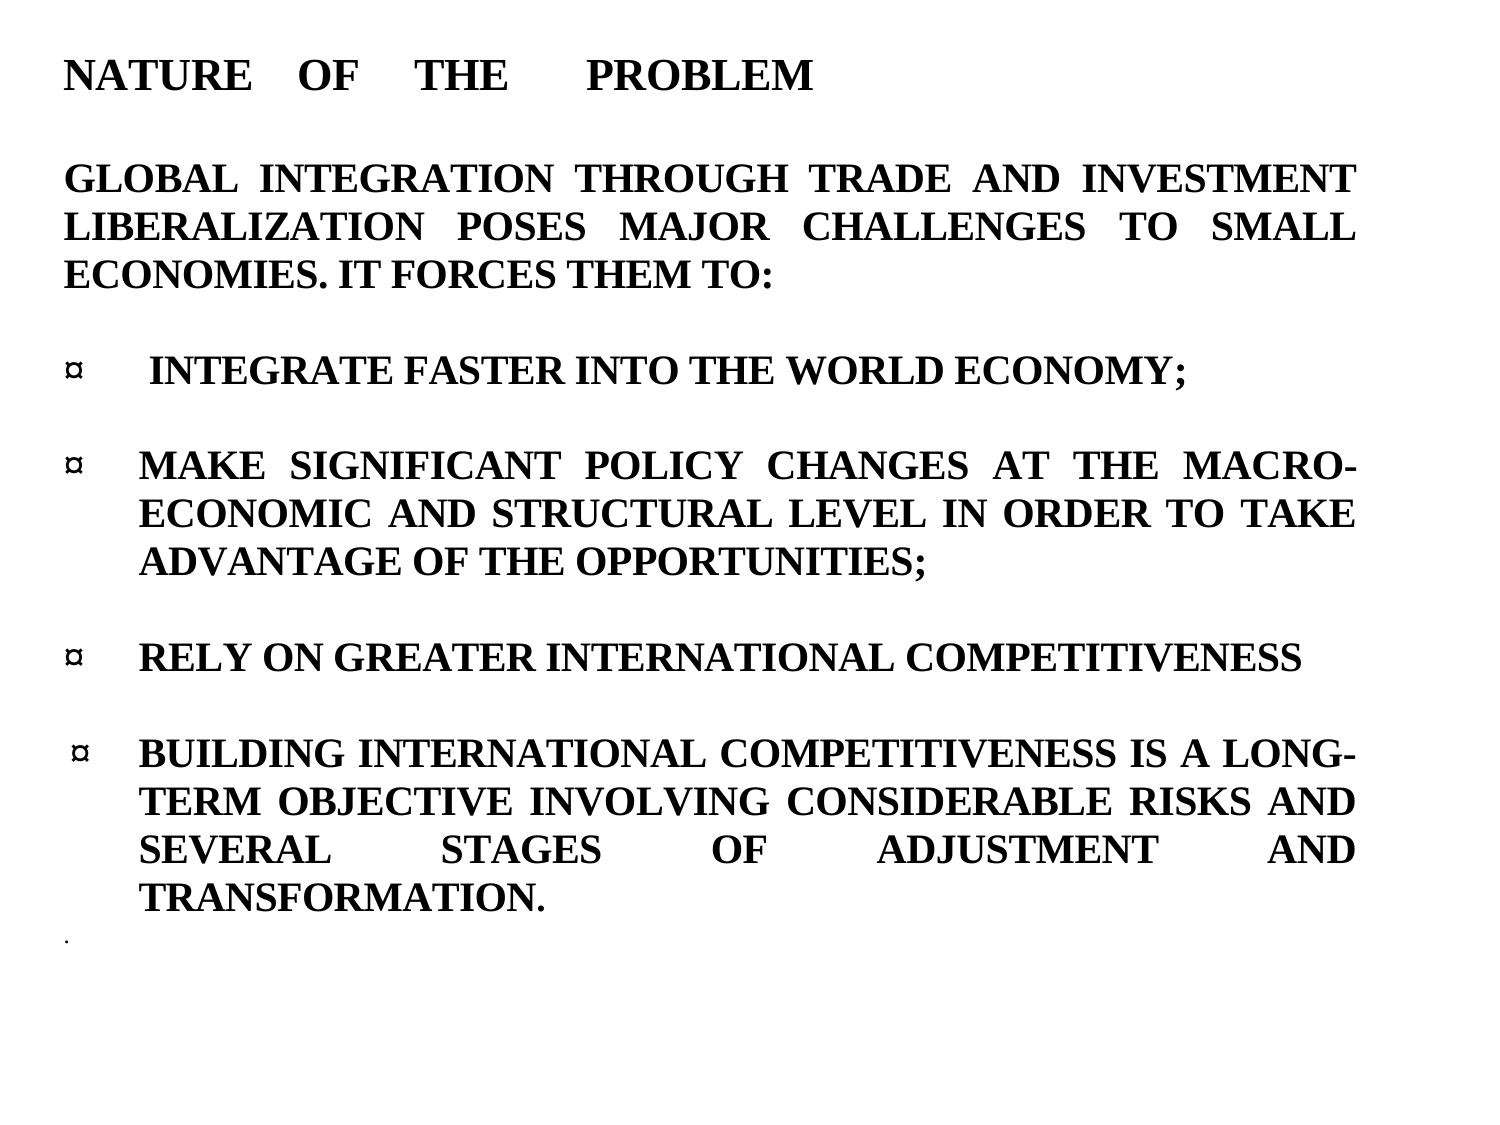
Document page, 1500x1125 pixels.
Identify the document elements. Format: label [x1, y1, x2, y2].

text_box [63, 48, 1358, 961]
